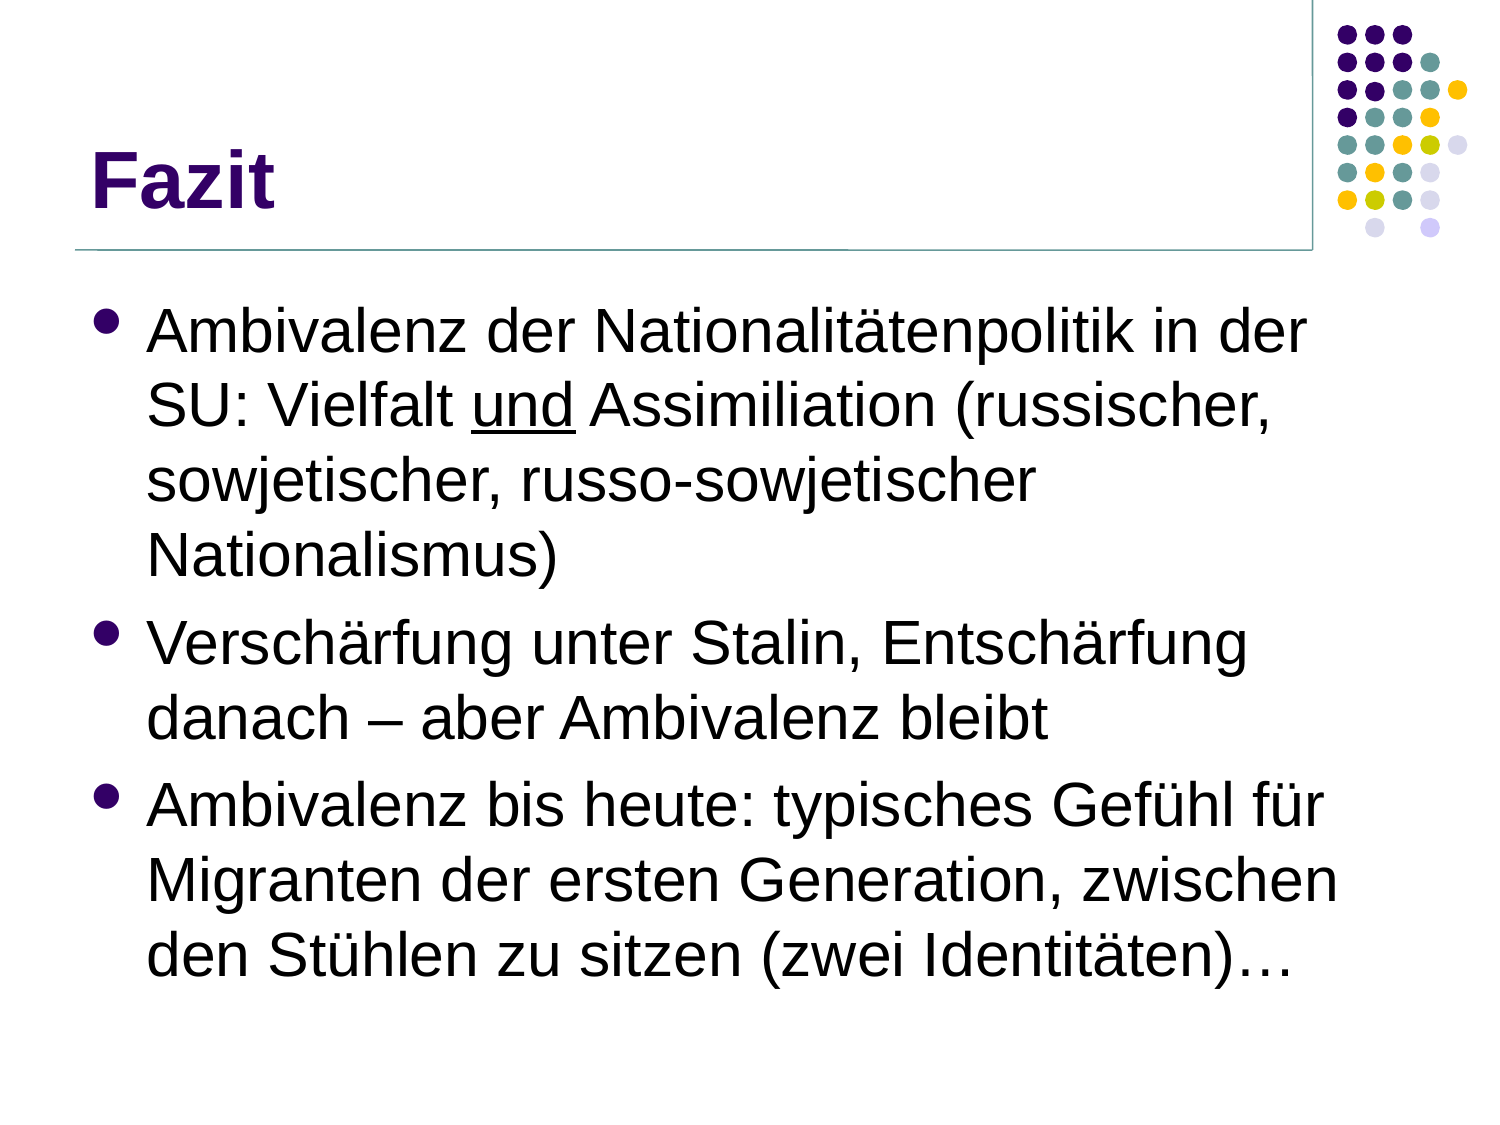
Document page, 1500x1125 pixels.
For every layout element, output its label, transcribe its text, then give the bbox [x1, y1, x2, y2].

title Fazit [74, 19, 1313, 233]
list Ambivalenz der Nationalitätenpolitik in der SU: Vielfalt und Assimiliation (russischer, sowjetischer, russo-sowjetischer Nationalismus) Verschärfung unter Stalin, Entschärfung danach – aber Ambivalenz bleibt Ambivalenz bis heute: typisches Gefühl für Migranten der ersten Generation, zwischen den Stühlen zu sitzen (zwei Identitäten)… [74, 281, 1426, 1006]
